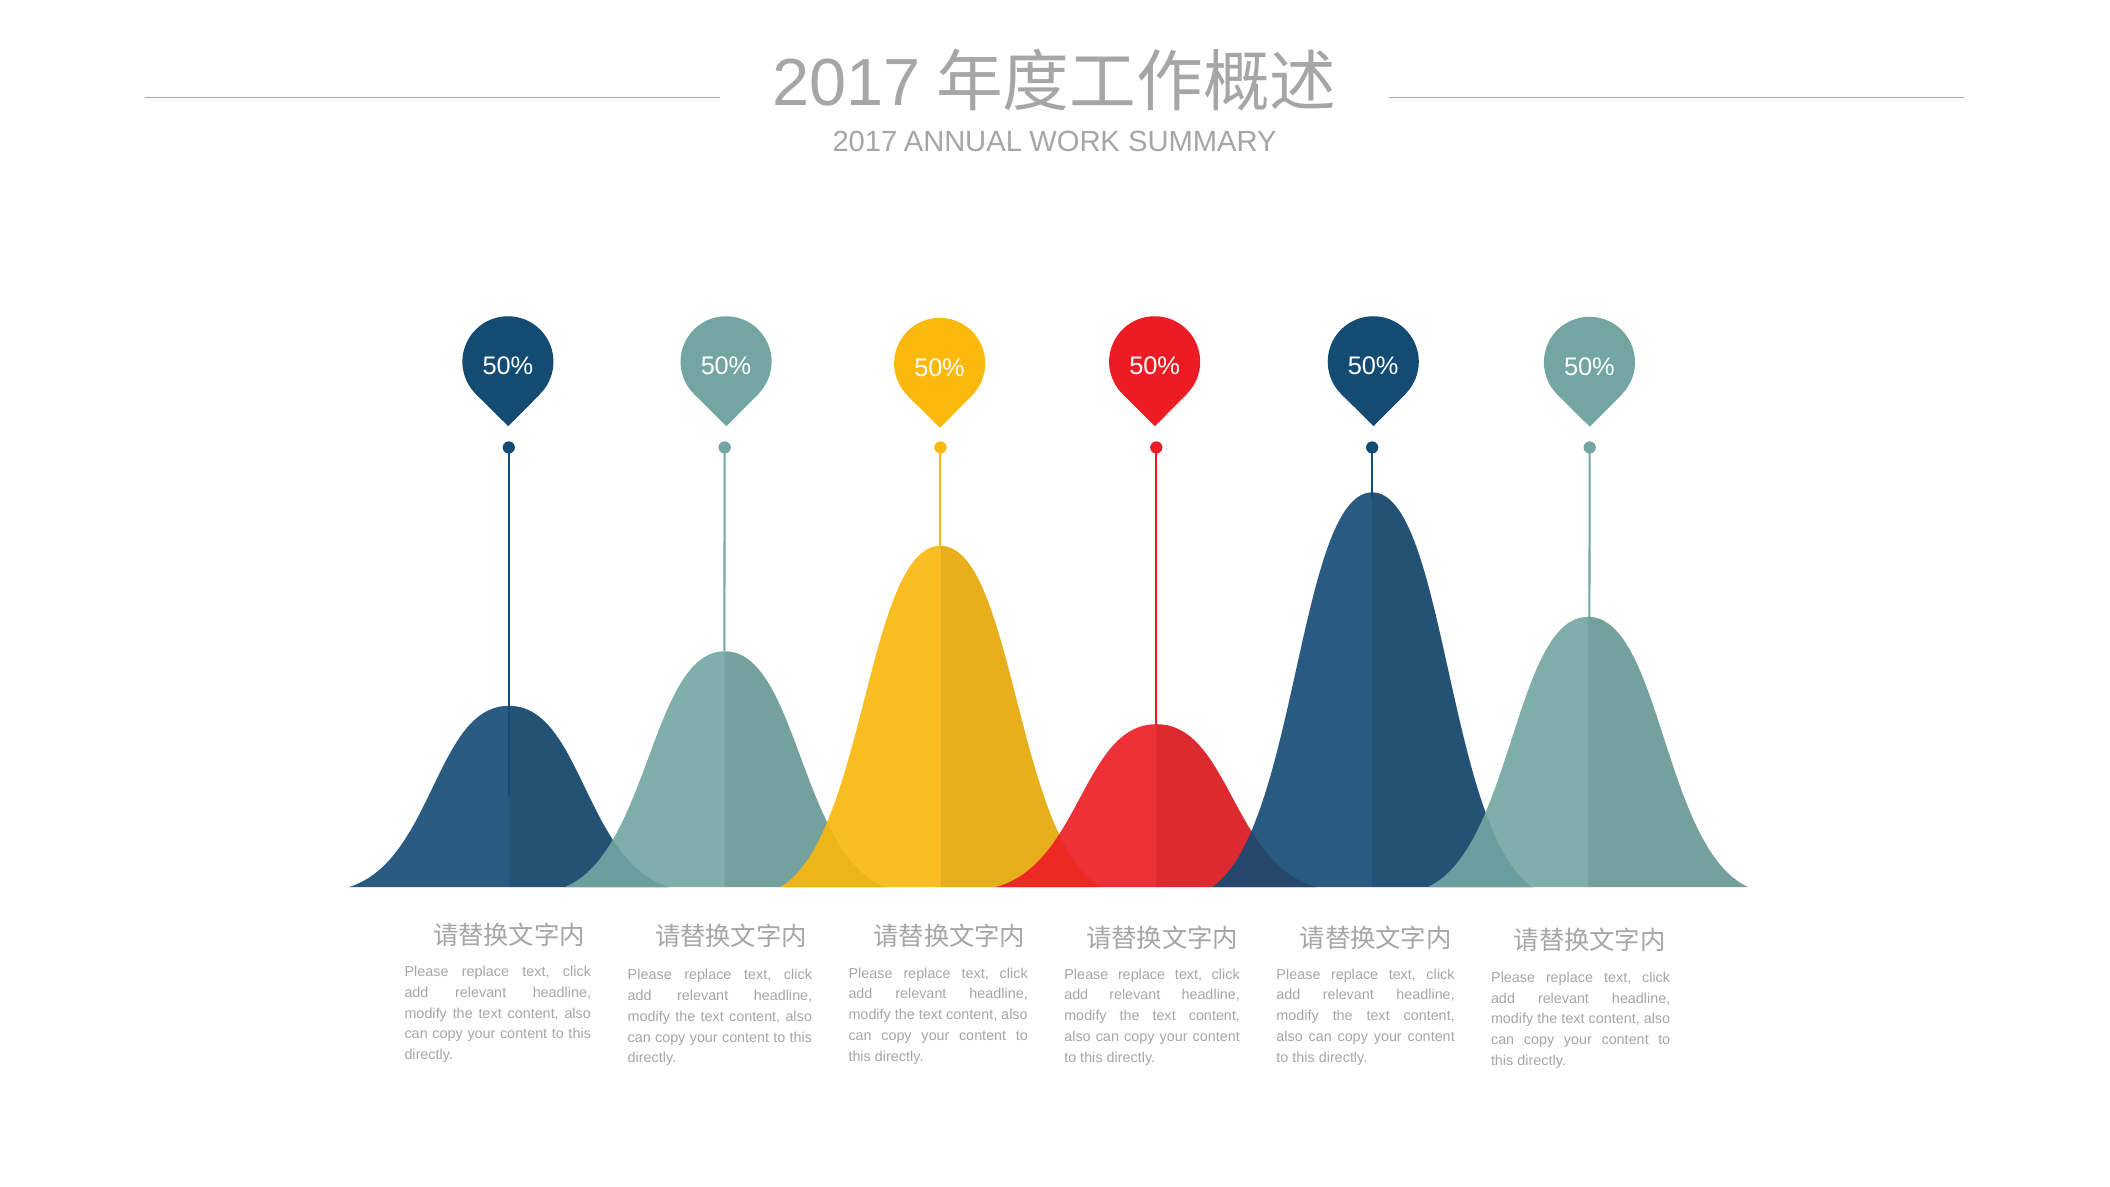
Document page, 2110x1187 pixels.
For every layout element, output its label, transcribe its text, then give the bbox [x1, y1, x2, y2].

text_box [1064, 916, 1241, 1065]
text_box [1543, 316, 1635, 427]
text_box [1211, 492, 1533, 888]
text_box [996, 724, 1211, 888]
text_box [894, 317, 986, 428]
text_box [564, 651, 780, 888]
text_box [348, 705, 564, 888]
text_box 2017年度工作概述 [730, 38, 1379, 96]
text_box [627, 914, 813, 1066]
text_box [1491, 917, 1671, 1068]
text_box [848, 914, 1029, 1064]
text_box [404, 912, 592, 1062]
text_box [780, 545, 1101, 888]
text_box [1276, 916, 1456, 1065]
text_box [1109, 316, 1201, 427]
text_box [680, 316, 772, 427]
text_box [1327, 316, 1419, 427]
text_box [1427, 616, 1749, 888]
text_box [462, 316, 554, 427]
text_box 2017 ANNUAL WORK SUMMARY [824, 122, 1285, 158]
text_box 2017年度工作概述 [730, 98, 1379, 119]
